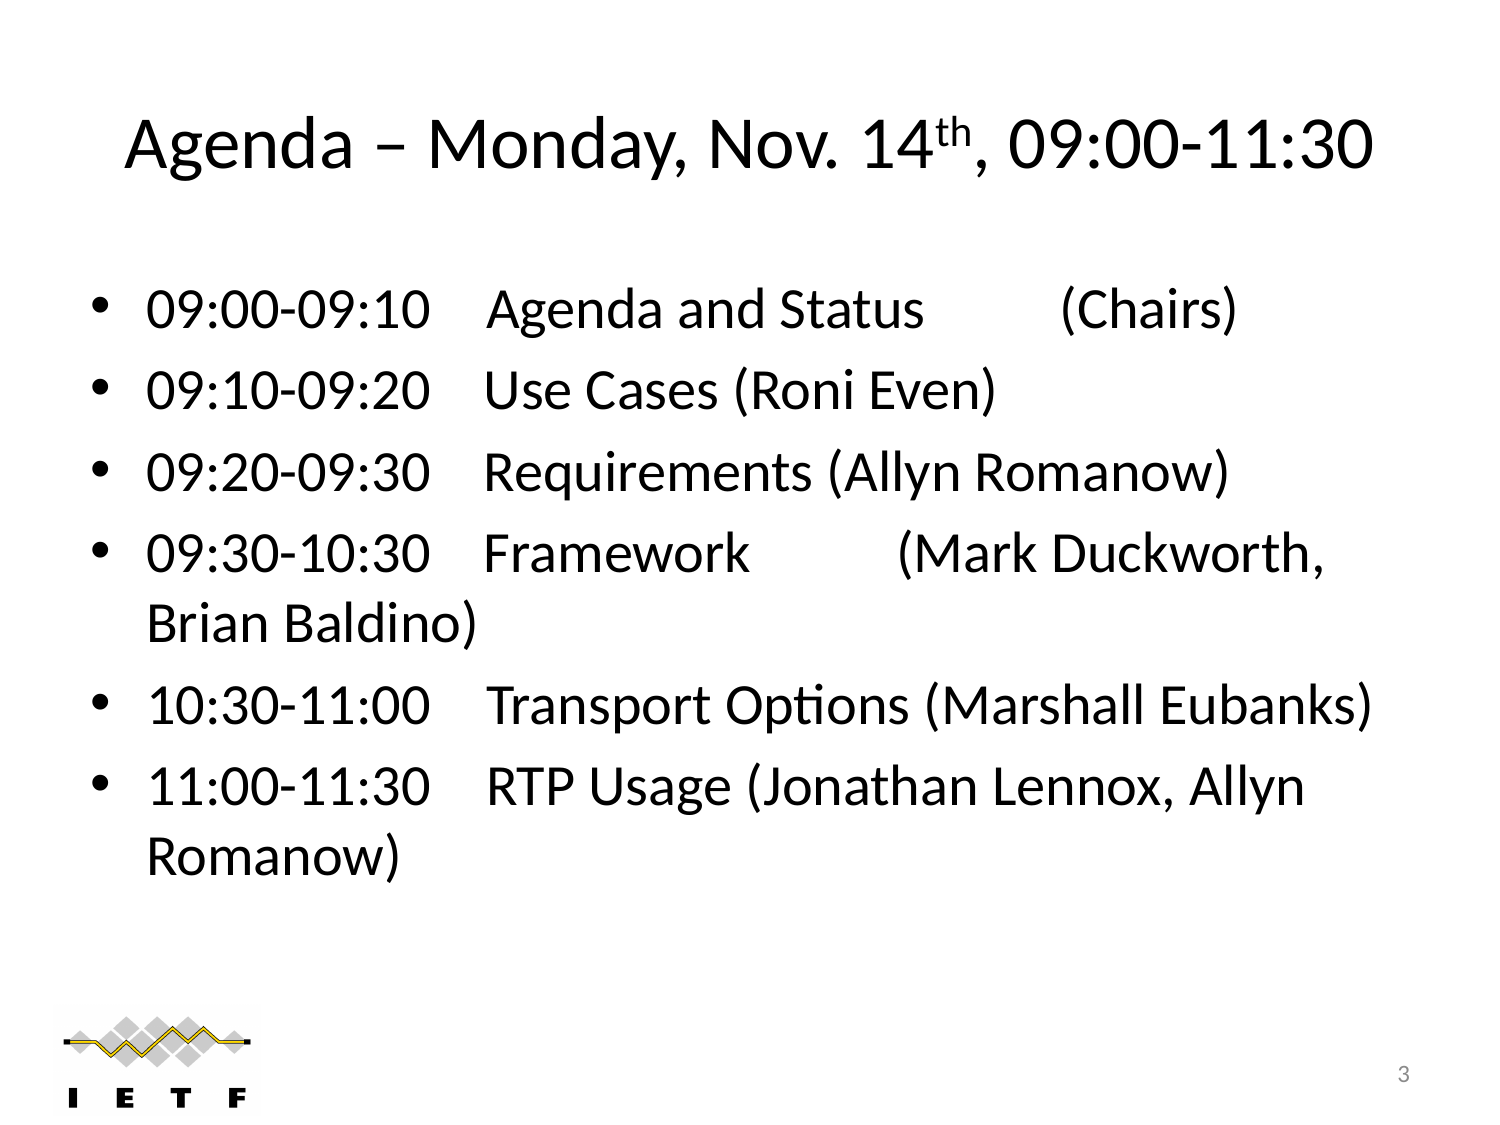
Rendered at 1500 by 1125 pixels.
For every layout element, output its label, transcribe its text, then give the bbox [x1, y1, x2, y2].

picture [53, 1004, 261, 1116]
slide_number 3 [1074, 1042, 1425, 1103]
list 09:00-09:10 Agenda and Status (Chairs) 09:10-09:20 Use Cases (Roni Even) 09:20-09:30 Requirements (Allyn Romanow) 09:30-10:30 Framework (Mark Duckworth, Brian Baldino) 10:30-11:00 Transport Options (Marshall Eubanks) 11:00-11:30 RTP Usage (Jonathan Lennox, Allyn Romanow) [75, 262, 1425, 1005]
title Agenda – Monday, Nov. 14th, 09:00-11:30 [75, 45, 1425, 233]
